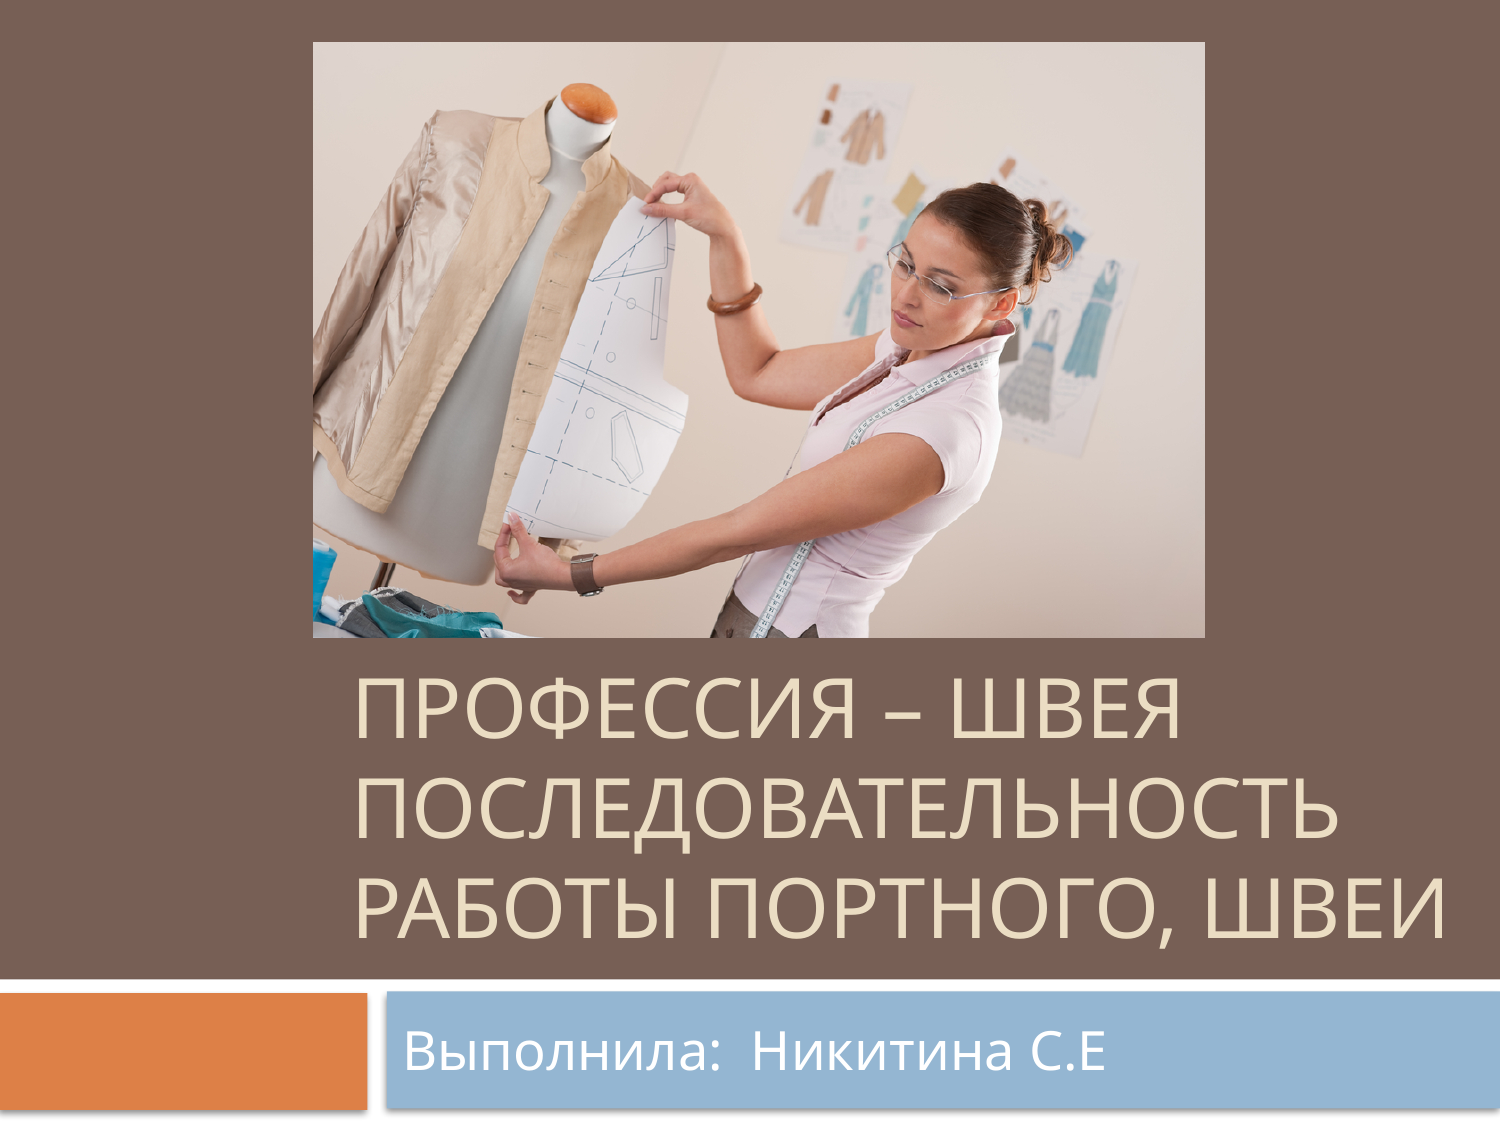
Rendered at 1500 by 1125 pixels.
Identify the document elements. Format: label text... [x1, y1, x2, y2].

title Профессия – швея последовательность работы портного, швеи [336, 562, 1500, 963]
subtitle Выполнила: Никитина С.Е [387, 992, 1488, 1105]
picture [312, 42, 1205, 638]
